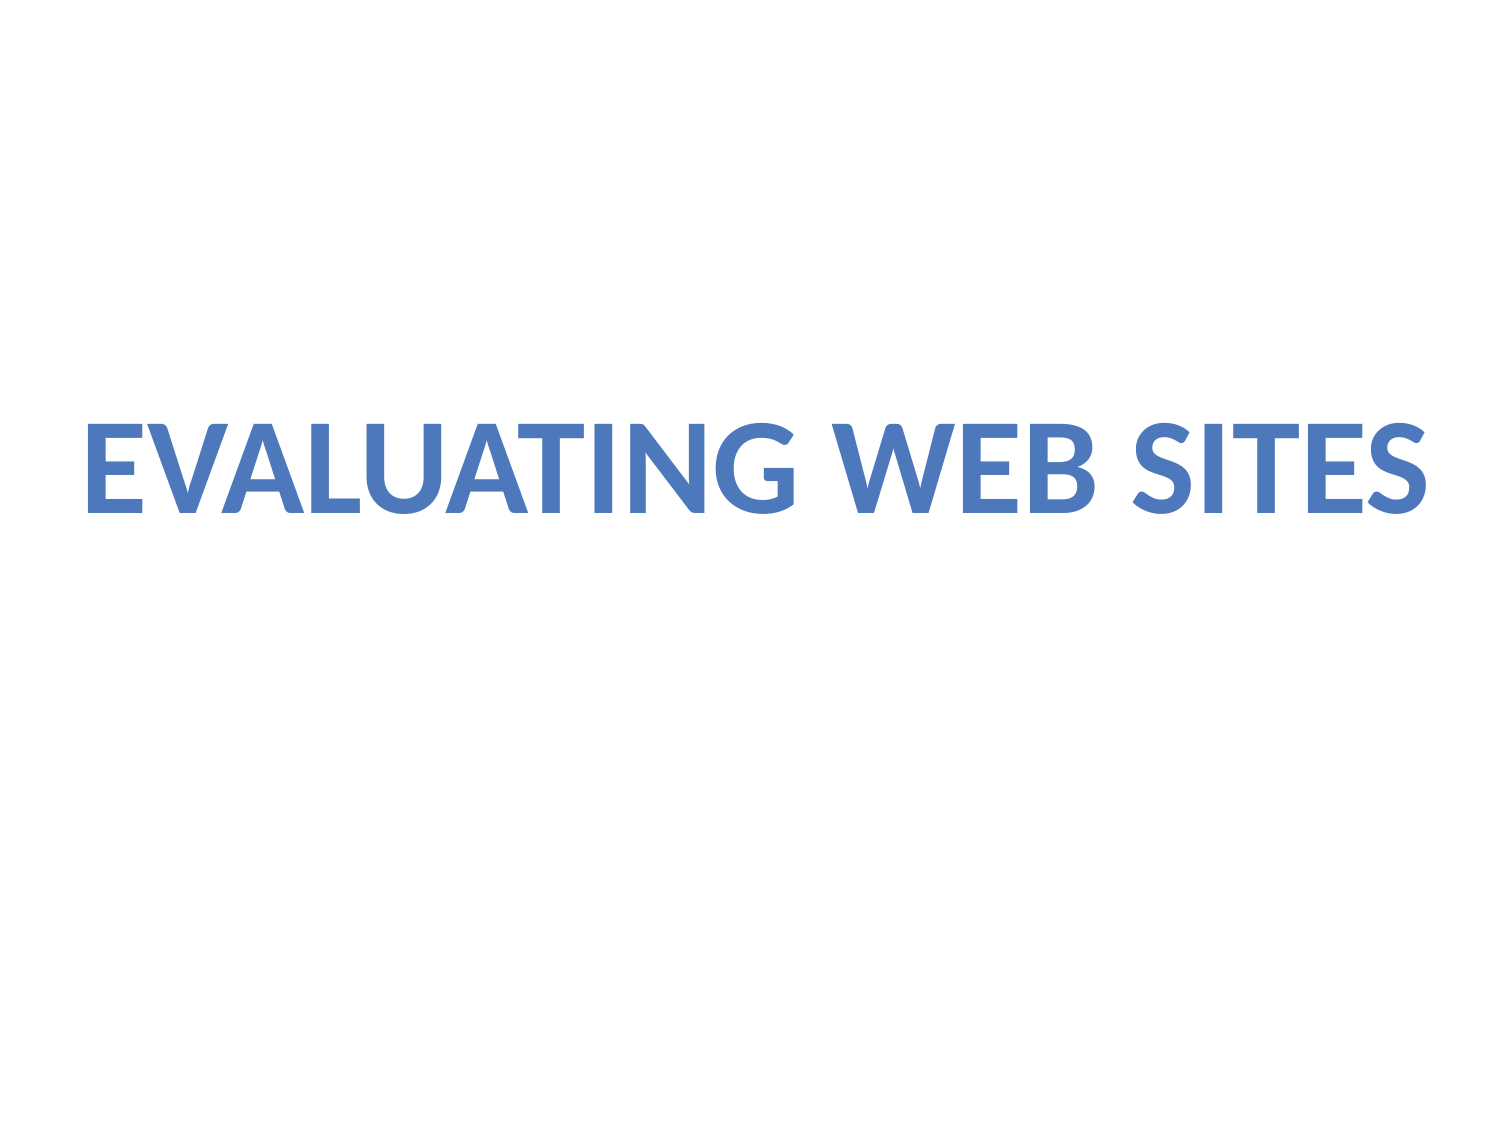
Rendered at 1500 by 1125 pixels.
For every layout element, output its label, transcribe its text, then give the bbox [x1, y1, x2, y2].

text_box Evaluating Web Sites [12, 368, 1500, 549]
